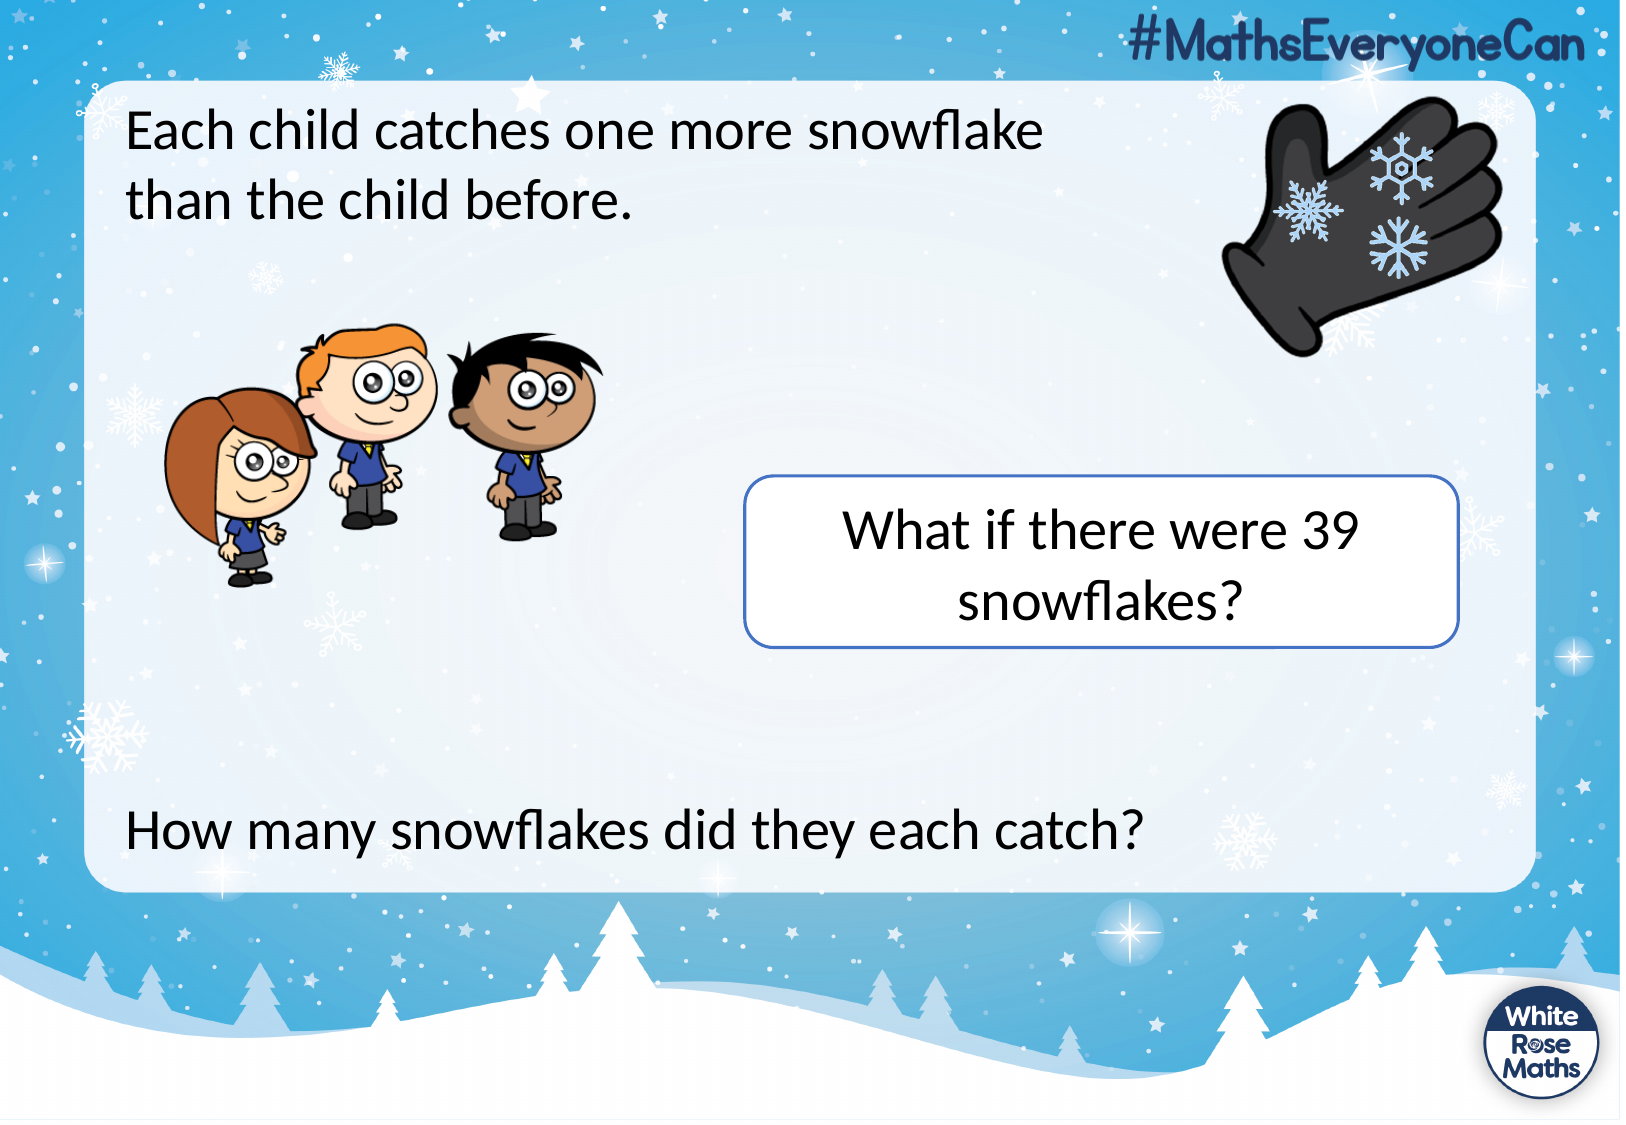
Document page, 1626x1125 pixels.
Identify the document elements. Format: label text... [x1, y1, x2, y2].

text_box What if there were 39 snowflakes? [744, 475, 1459, 648]
picture [0, 0, 1626, 1125]
text_box Each child catches one more snowflake than the child before. How many snowflakes did they each catch? [110, 83, 1163, 939]
